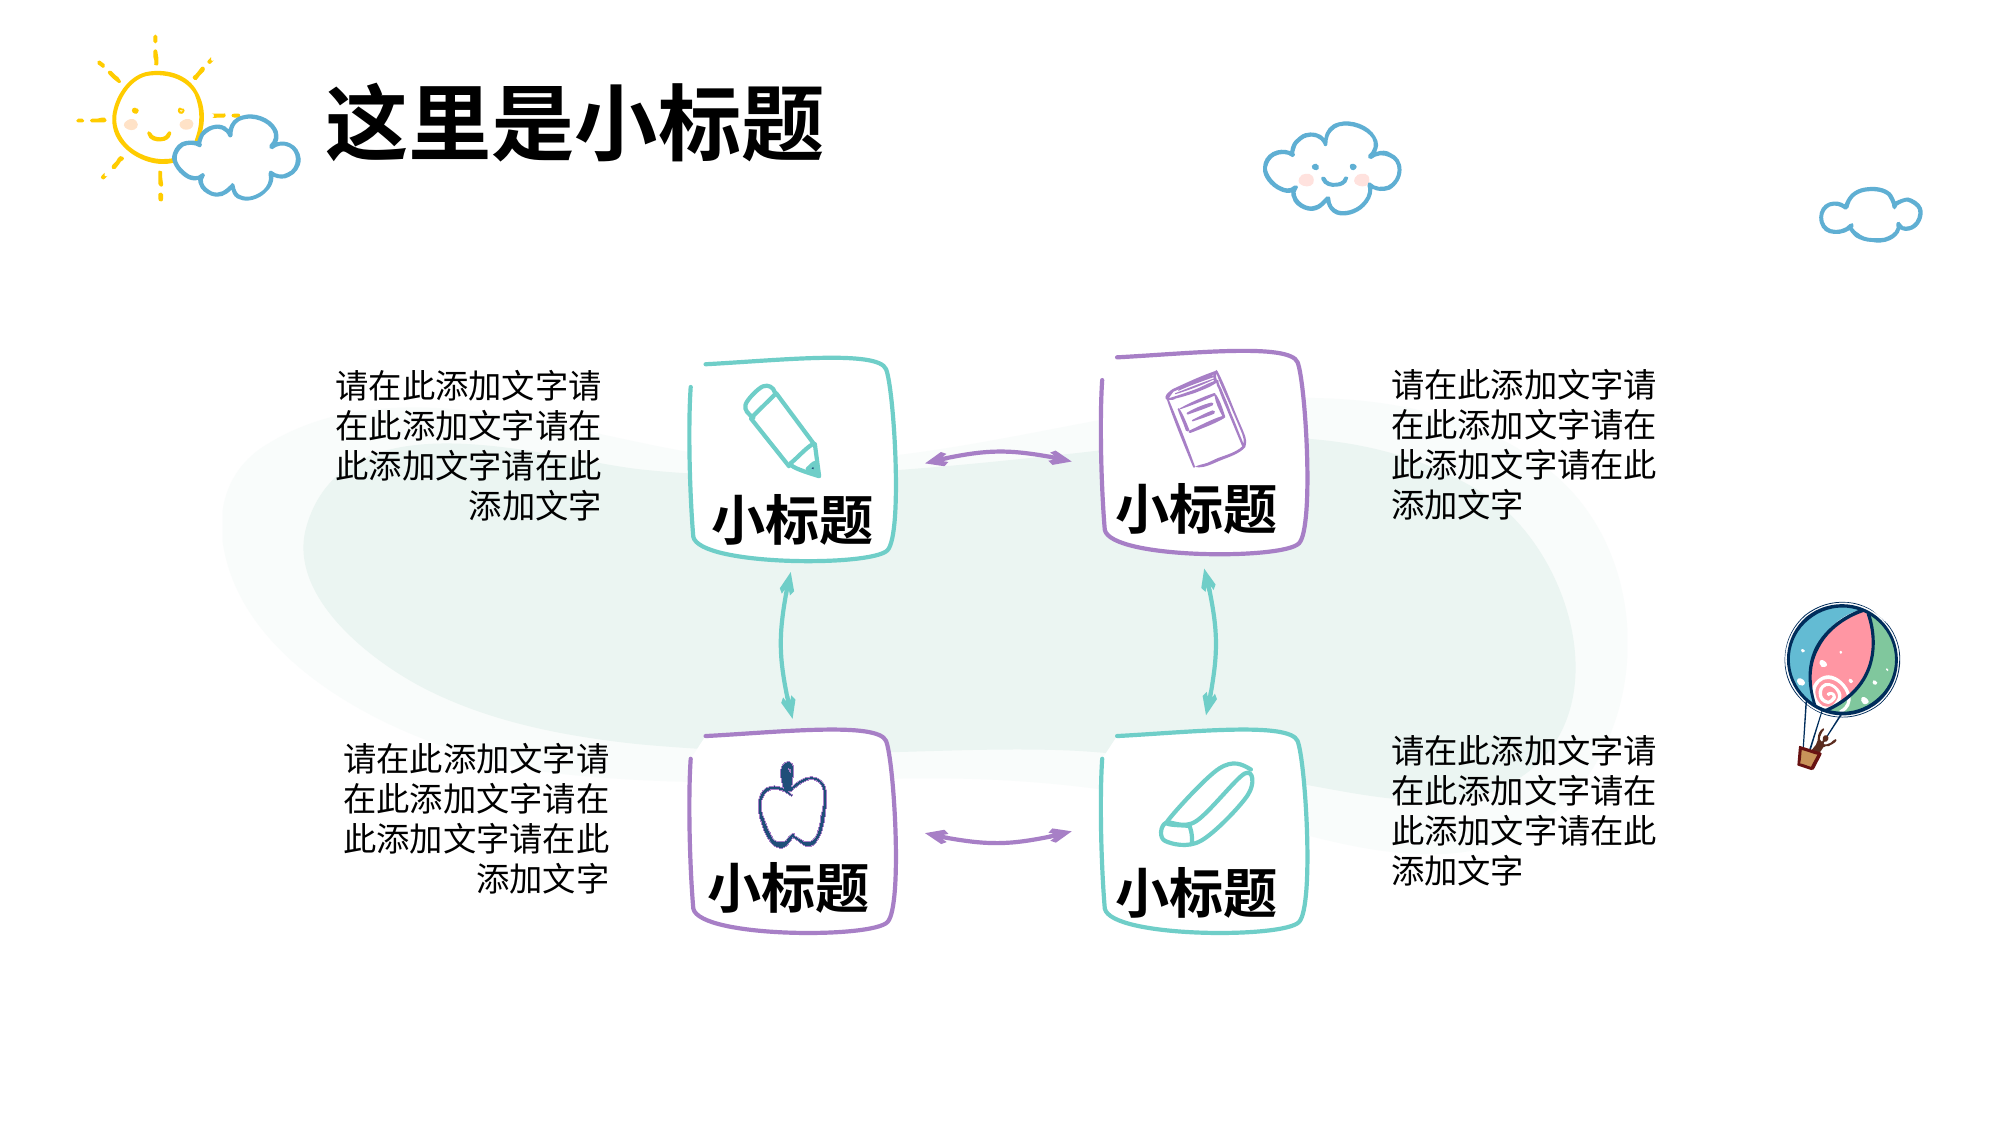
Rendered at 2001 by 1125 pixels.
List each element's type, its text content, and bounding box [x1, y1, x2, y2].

text_box [689, 356, 893, 397]
text_box [1297, 855, 1309, 925]
text_box 小标题 [689, 855, 889, 927]
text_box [745, 385, 809, 486]
text_box [889, 855, 897, 922]
picture [222, 397, 1628, 855]
picture [76, 33, 1924, 244]
text_box 小标题 [1097, 855, 1297, 932]
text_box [1161, 369, 1247, 470]
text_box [1160, 763, 1253, 845]
text_box 请在此添加文字请在此添加文字请在此添加文字请在此添加文字 [1376, 723, 1704, 898]
text_box [1100, 349, 1305, 397]
text_box 请在此添加文字请在此添加文字请在此添加文字请在此添加文字 [1376, 356, 1704, 532]
text_box 请在此添加文字请在此添加文字请在此添加文字请在此添加文字 [289, 357, 617, 397]
text_box 请在此添加文字请在此添加文字请在此添加文字请在此添加文字 [296, 855, 625, 906]
picture [1766, 596, 1884, 763]
text_box [726, 927, 881, 935]
